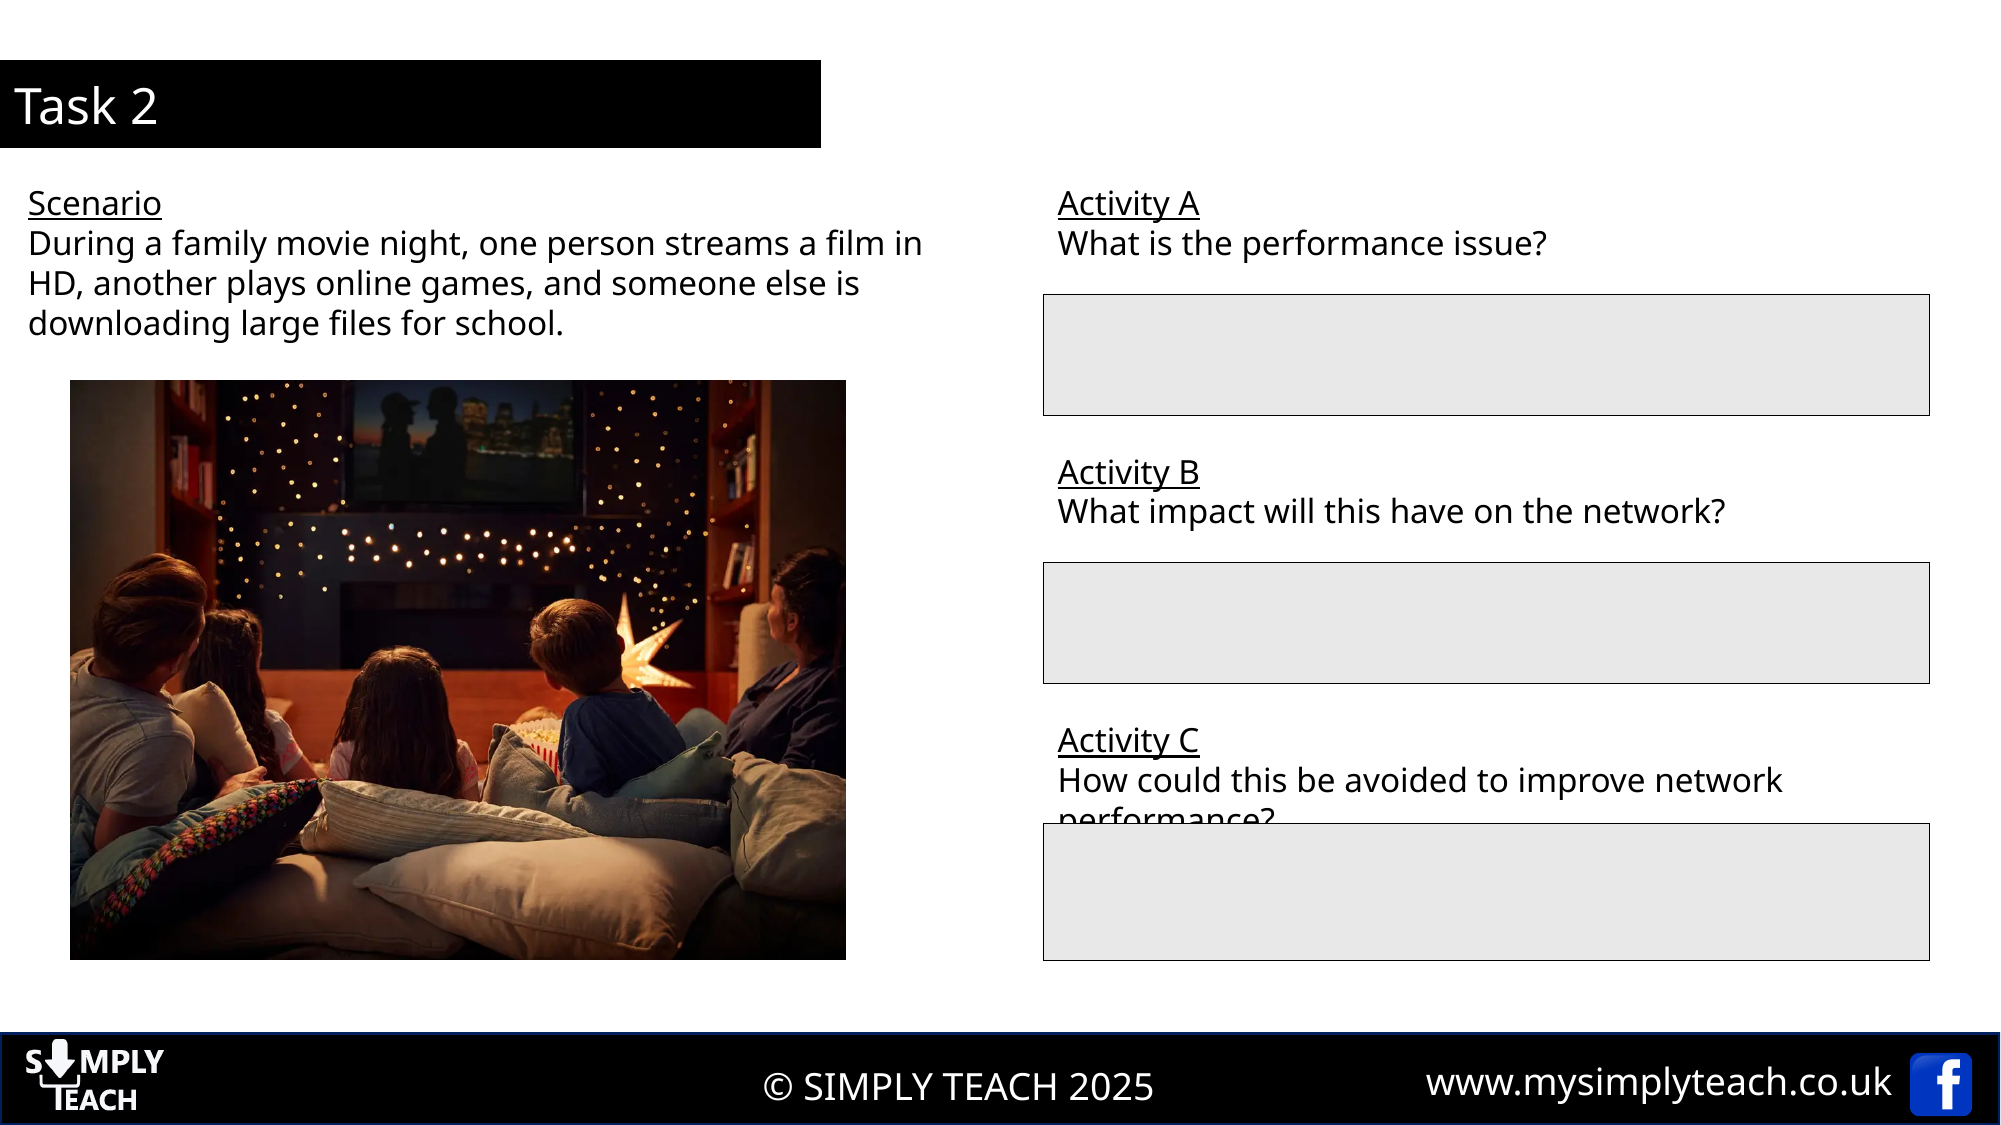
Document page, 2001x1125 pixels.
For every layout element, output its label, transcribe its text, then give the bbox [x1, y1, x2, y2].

text_box Activity B What impact will this have on the network? [1043, 443, 2000, 538]
text_box [1041, 561, 1931, 685]
text_box [1041, 292, 1931, 417]
text_box Activity A What is the performance issue? [1043, 174, 2000, 270]
picture [70, 379, 846, 961]
text_box Task 2 [0, 60, 821, 148]
text_box Scenario During a family movie night, one person streams a film in HD, another plays online games, and someone else is downloading large files for school. [13, 174, 957, 350]
picture [1907, 1050, 1975, 1119]
picture [15, 1033, 182, 1122]
text_box Activity C How could this be avoided to improve network performance? [1043, 711, 2000, 847]
text_box [1041, 822, 1931, 961]
